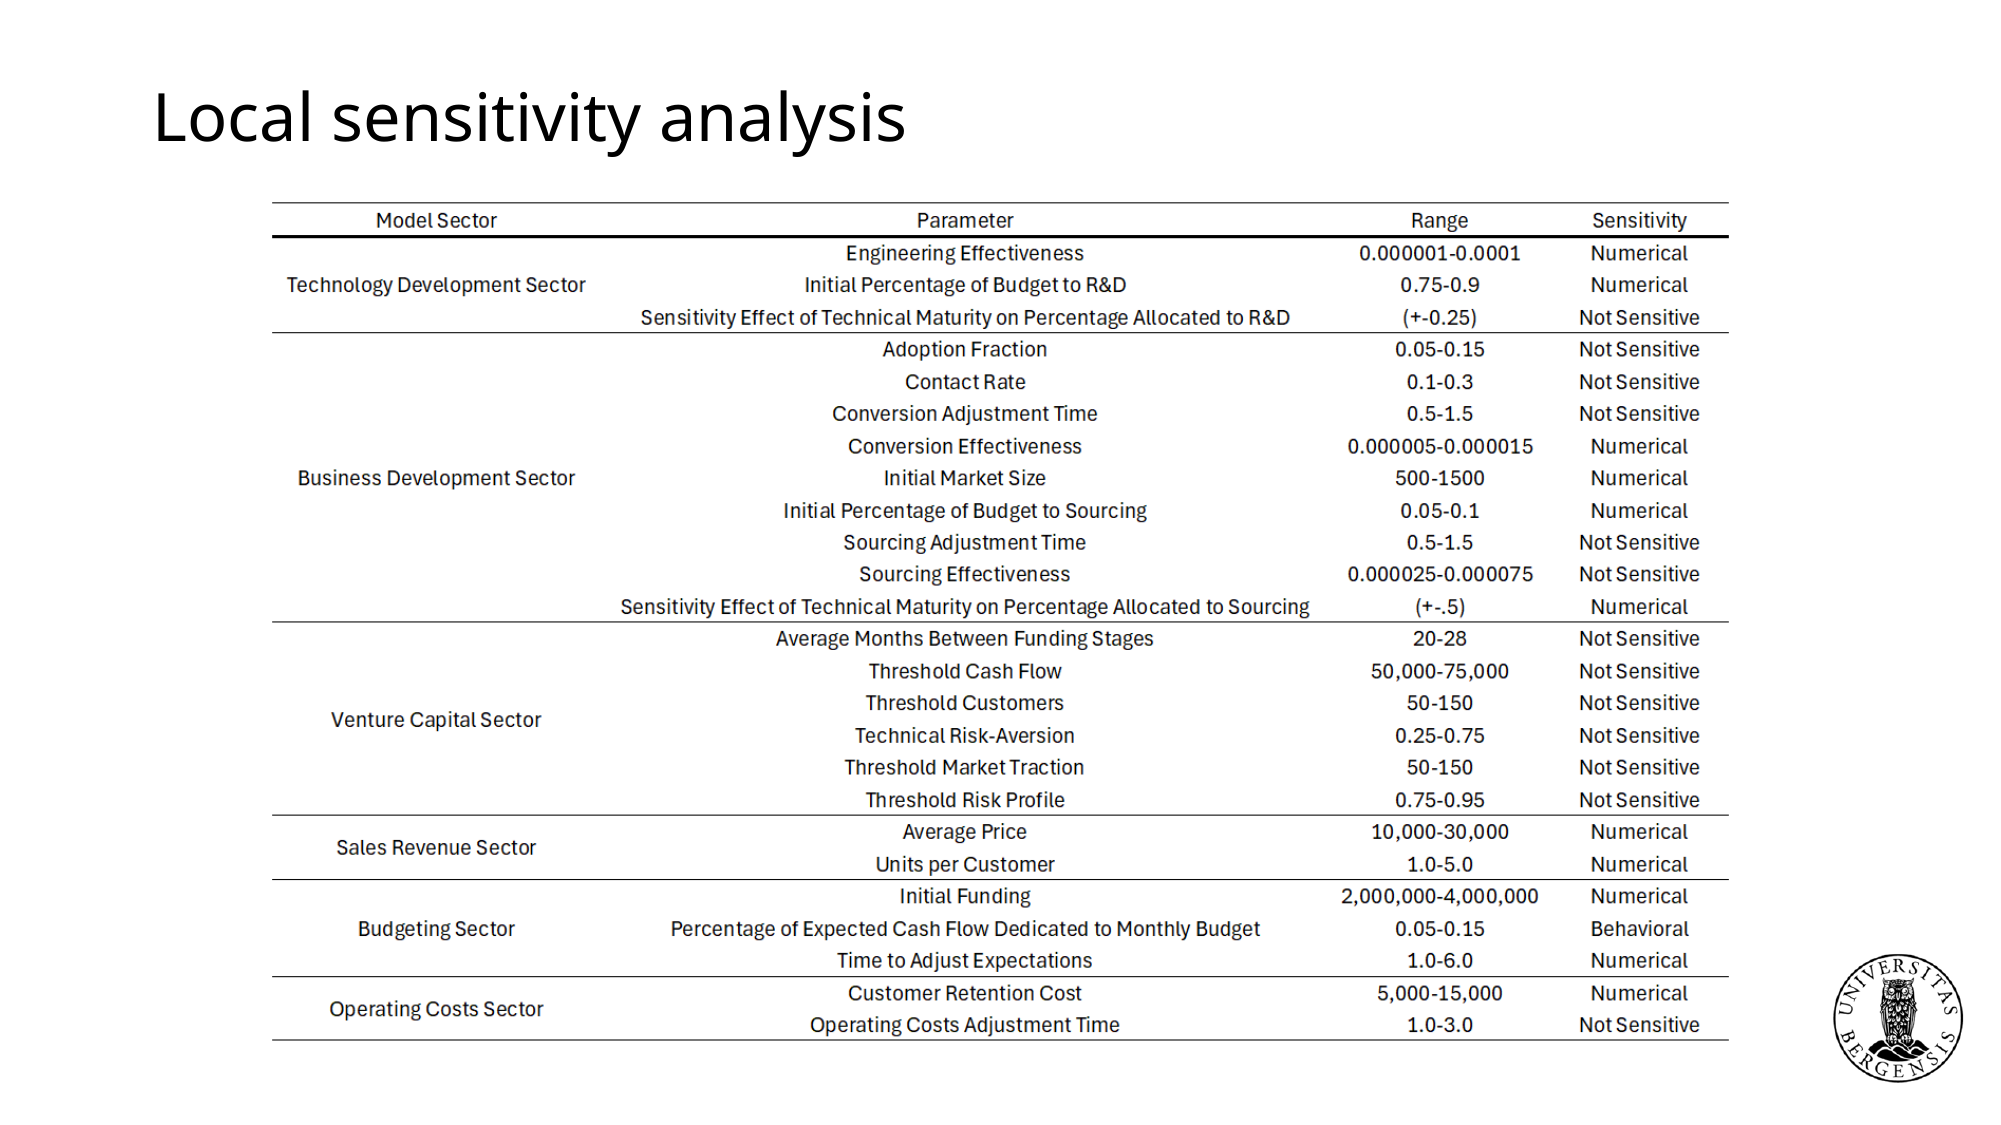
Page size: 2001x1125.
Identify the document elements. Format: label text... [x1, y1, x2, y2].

picture [1817, 950, 1979, 1095]
title Local sensitivity analysis [137, 30, 1863, 210]
picture [268, 195, 1732, 1050]
